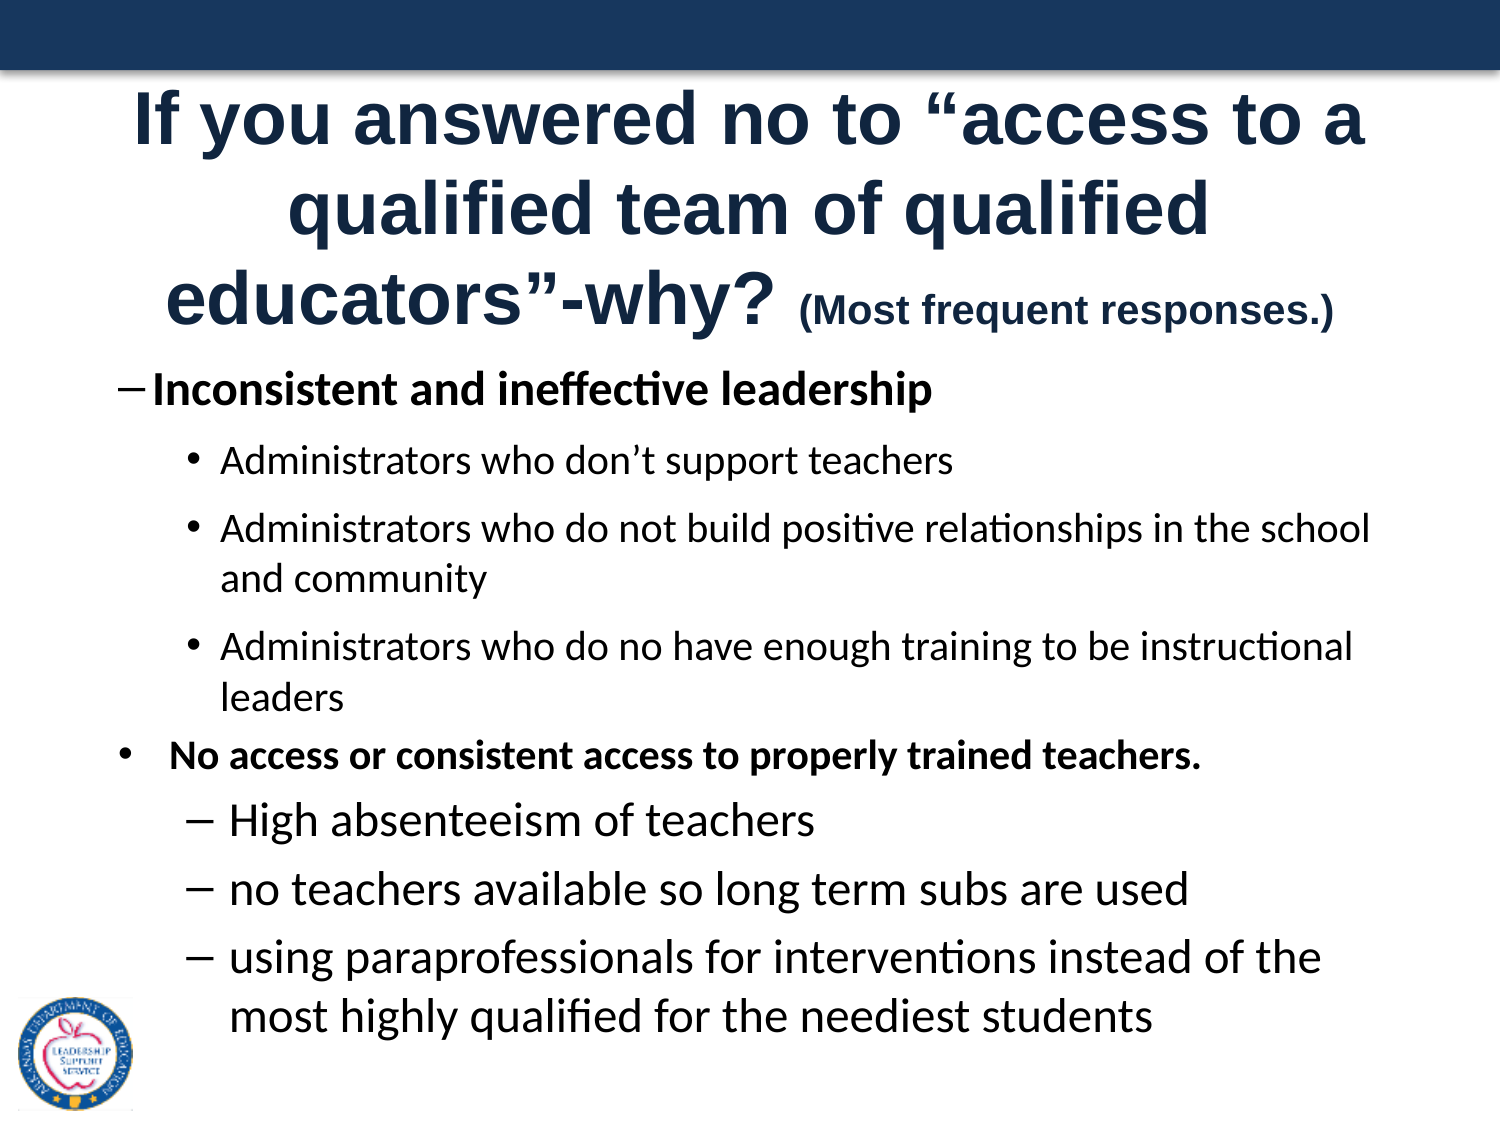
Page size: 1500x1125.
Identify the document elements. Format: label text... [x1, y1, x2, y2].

list Inconsistent and ineffective leadership Administrators who don’t support teachers Administrators who do not build positive relationships in the school and community Administrators who do no have enough training to be instructional leaders No access or consistent access to properly trained teachers. High absenteeism of teachers no teachers available so long term subs are used using paraprofessionals for interventions instead of the most highly qualified for the neediest students [103, 349, 1397, 1063]
title If you answered no to “access to a qualified team of qualified educators”-why? (Most frequent responses.) [103, 84, 1397, 349]
text_box [0, 0, 1500, 72]
picture [18, 997, 133, 1111]
